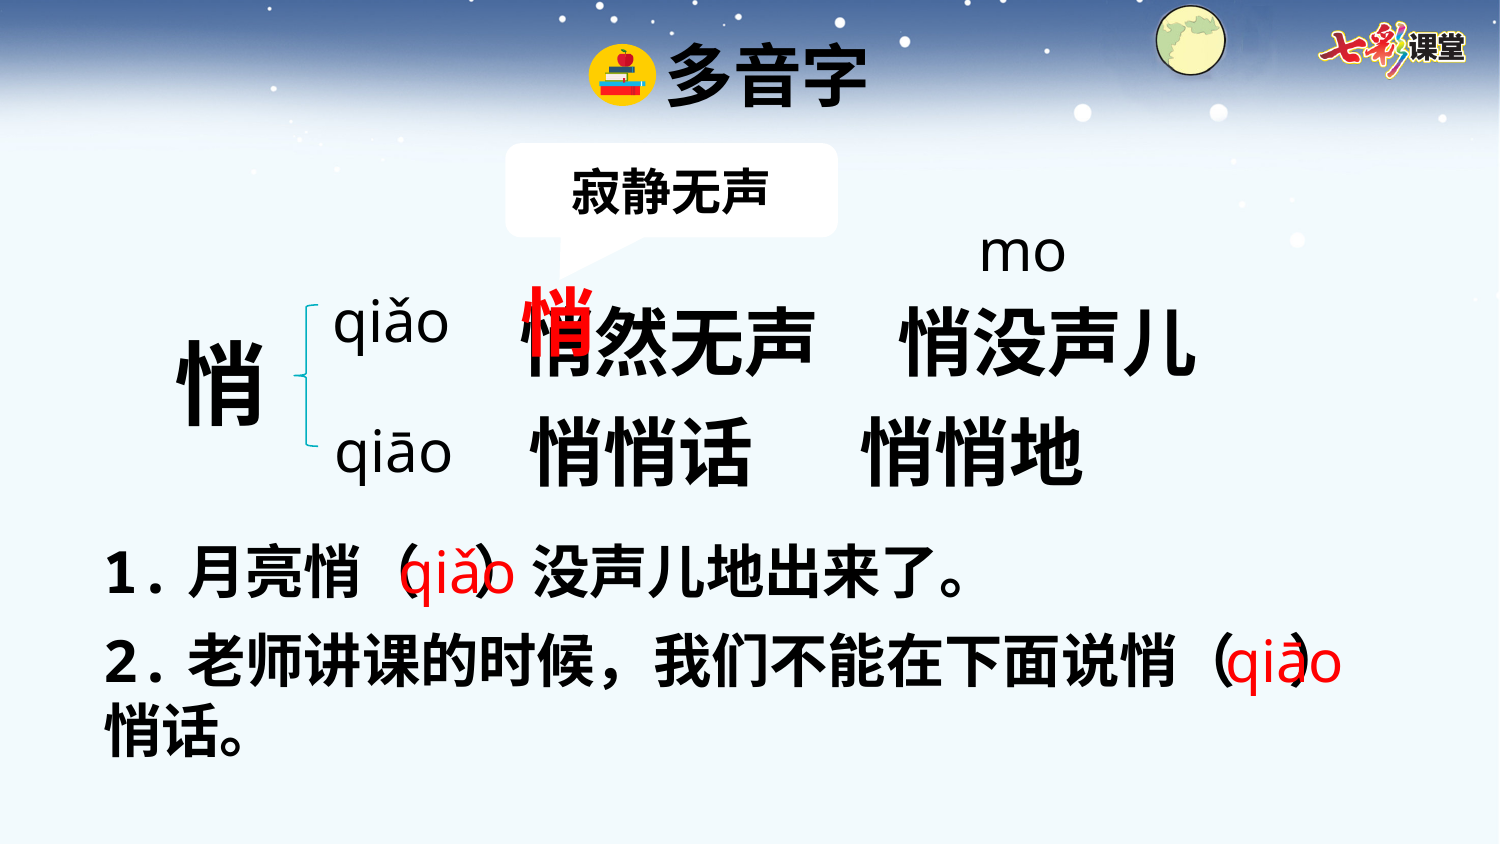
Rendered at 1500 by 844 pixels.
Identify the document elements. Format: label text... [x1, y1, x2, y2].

text_box 寂静无声 [503, 141, 841, 268]
text_box qiǎo [383, 528, 550, 613]
text_box 悄 [506, 268, 589, 373]
text_box 悄然无声 [505, 243, 845, 393]
text_box 悄悄地 [844, 398, 1103, 503]
text_box qiāo [320, 406, 486, 492]
text_box [293, 304, 319, 448]
text_box 2.老师讲课的时候，我们不能在下面说悄（ ）悄话。 [88, 616, 1388, 772]
text_box qiāo [1210, 617, 1376, 702]
text_box 1.月亮悄（ ）没声儿地出来了。 [550, 528, 1258, 613]
text_box qiǎo [317, 276, 483, 362]
text_box 悄悄话 [513, 398, 770, 503]
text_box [588, 28, 913, 121]
text_box mo [963, 206, 1117, 291]
text_box 1.月亮悄（ ）没声儿地出来了。 [88, 528, 383, 613]
picture [0, 0, 1500, 844]
text_box 悄没声儿 [883, 243, 1223, 393]
text_box 悄 [160, 320, 282, 445]
